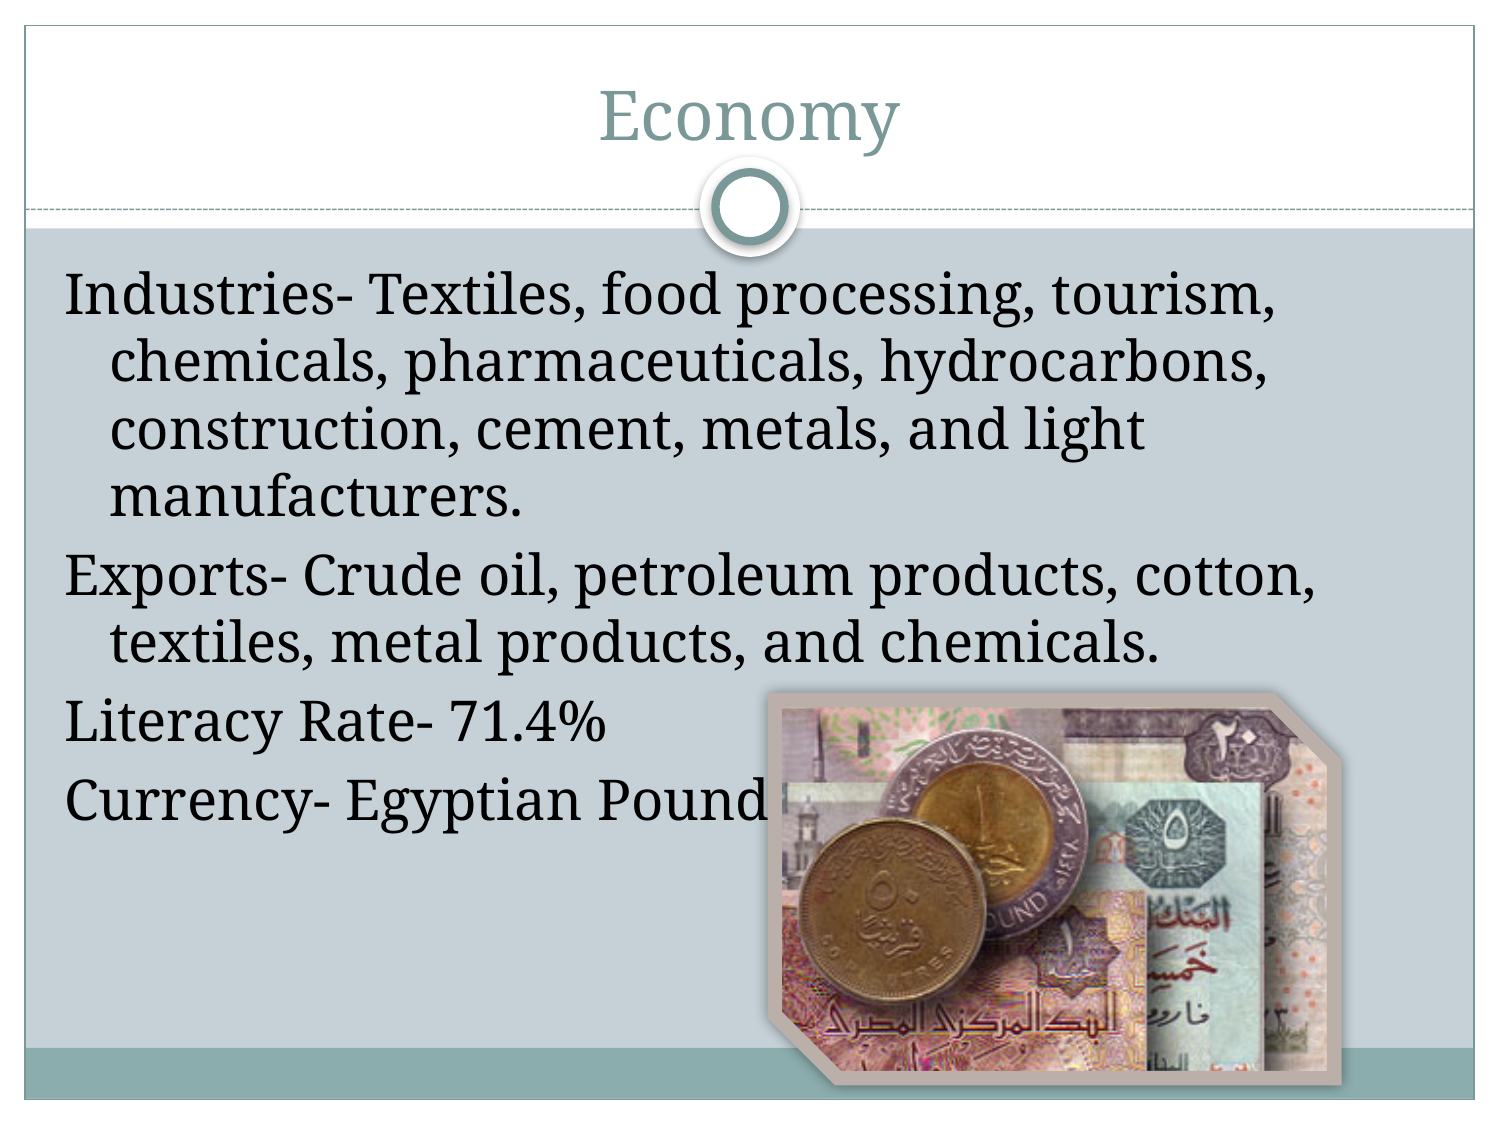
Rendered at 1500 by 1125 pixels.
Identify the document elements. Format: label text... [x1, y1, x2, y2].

picture [774, 699, 1335, 1079]
list Industries- Textiles, food processing, tourism, chemicals, pharmaceuticals, hydrocarbons, construction, cement, metals, and light manufacturers. Exports- Crude oil, petroleum products, cotton, textiles, metal products, and chemicals. Literacy Rate- 71.4% Currency- Egyptian Pound [49, 250, 1445, 1001]
title Economy [49, 37, 1450, 162]
